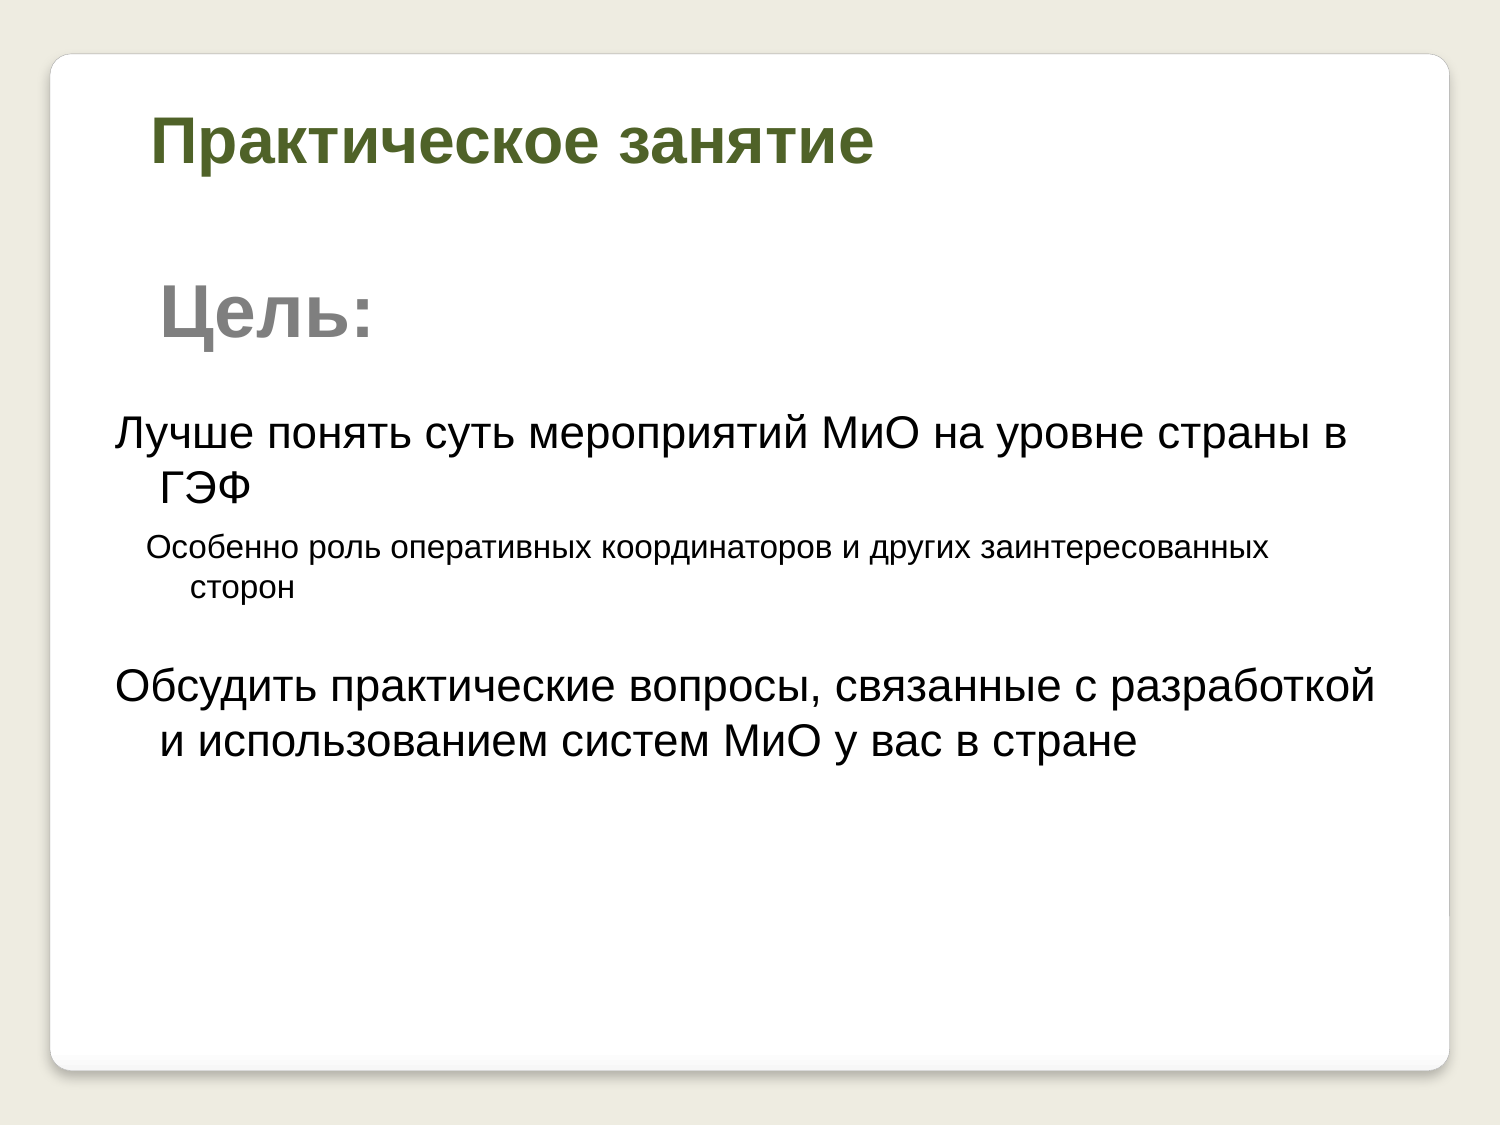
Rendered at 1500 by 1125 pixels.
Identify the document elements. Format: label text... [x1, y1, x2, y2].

title Практическое занятие [135, 90, 1443, 185]
list Цель: Лучше понять суть мероприятий МиО на уровне страны в ГЭФ Особенно роль оперативных координаторов и других заинтересованных сторон Обсудить практические вопросы, связанные с разработкой и использованием систем МиО у вас в стране [100, 255, 1400, 965]
